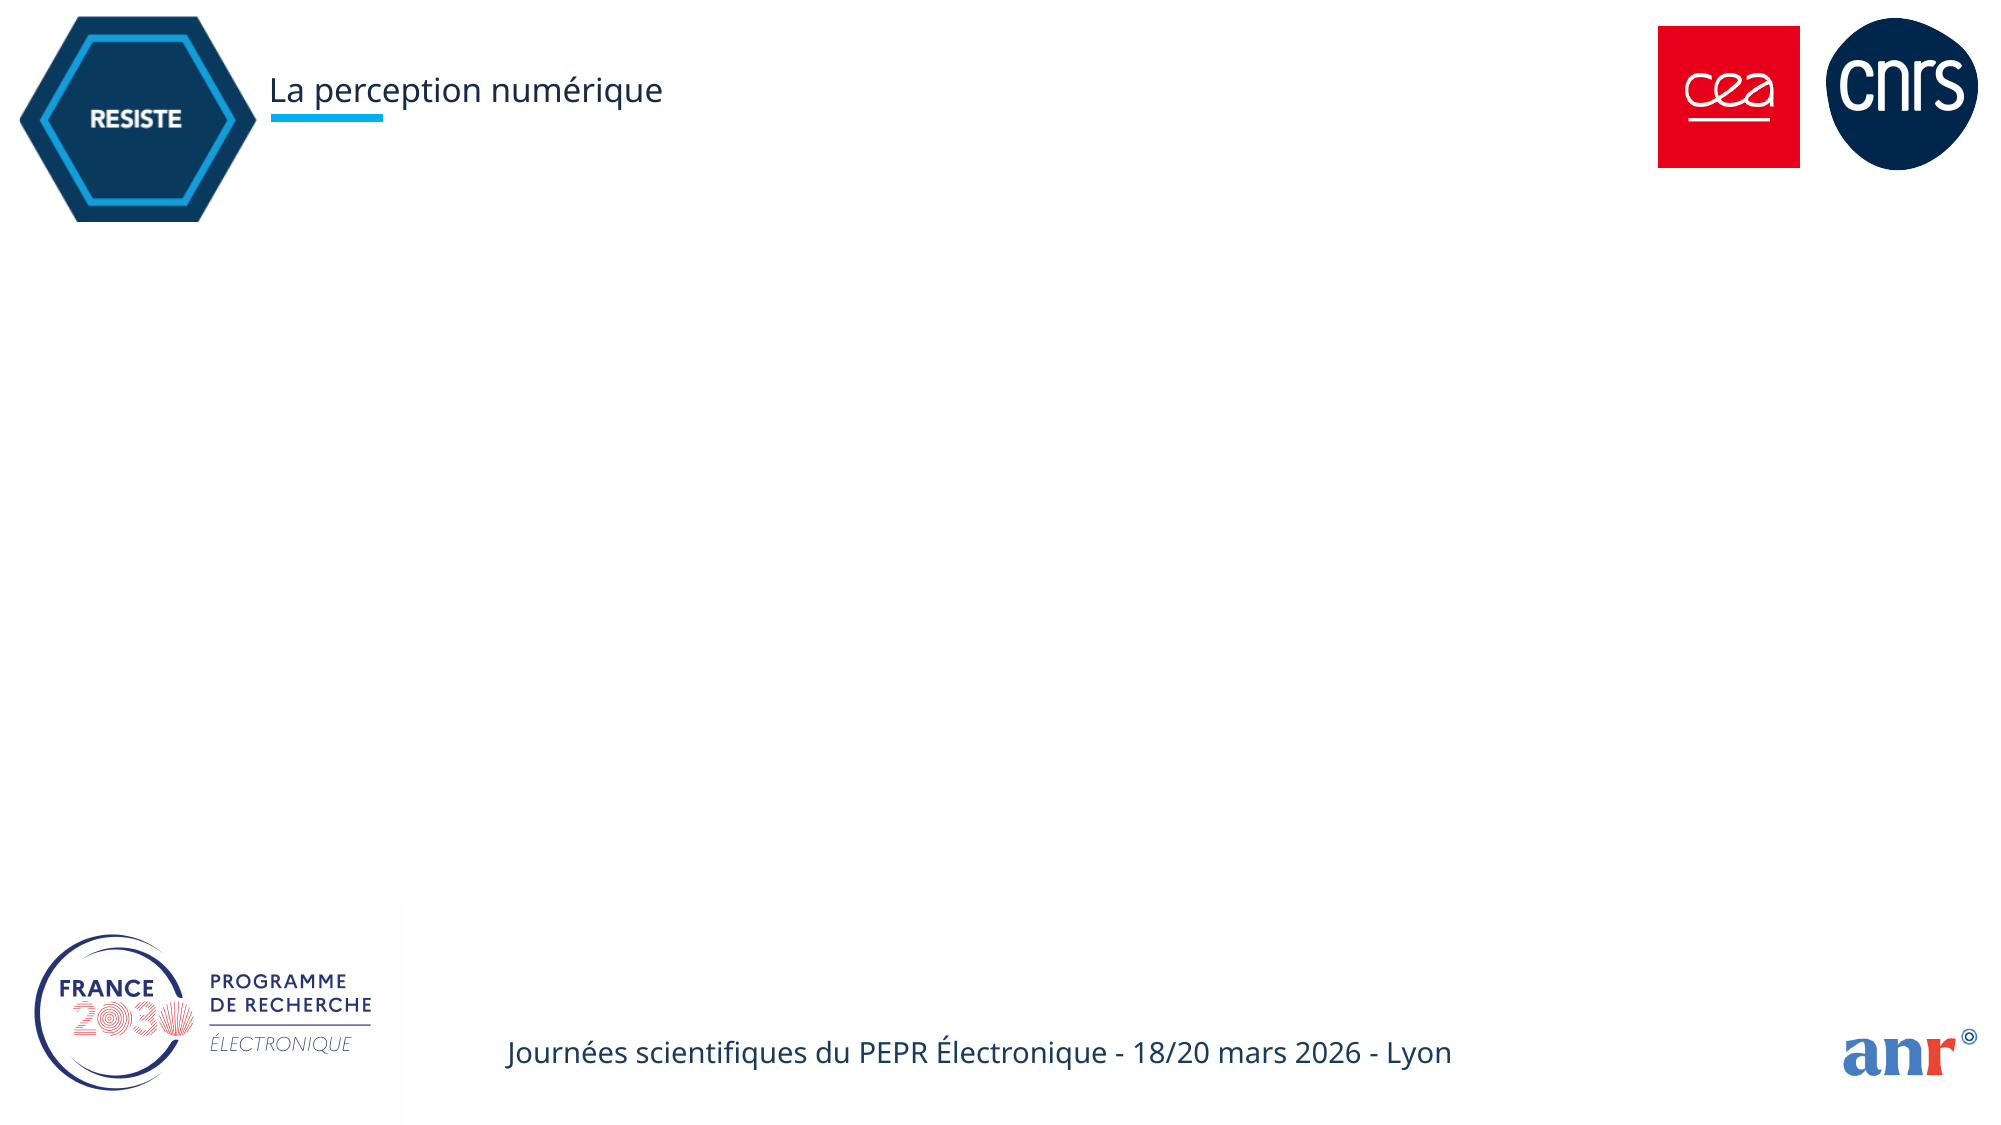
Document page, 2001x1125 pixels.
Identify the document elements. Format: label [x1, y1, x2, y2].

picture [1658, 26, 1800, 168]
picture [1823, 16, 1981, 172]
picture [0, 900, 405, 1125]
picture [1839, 982, 1981, 1124]
